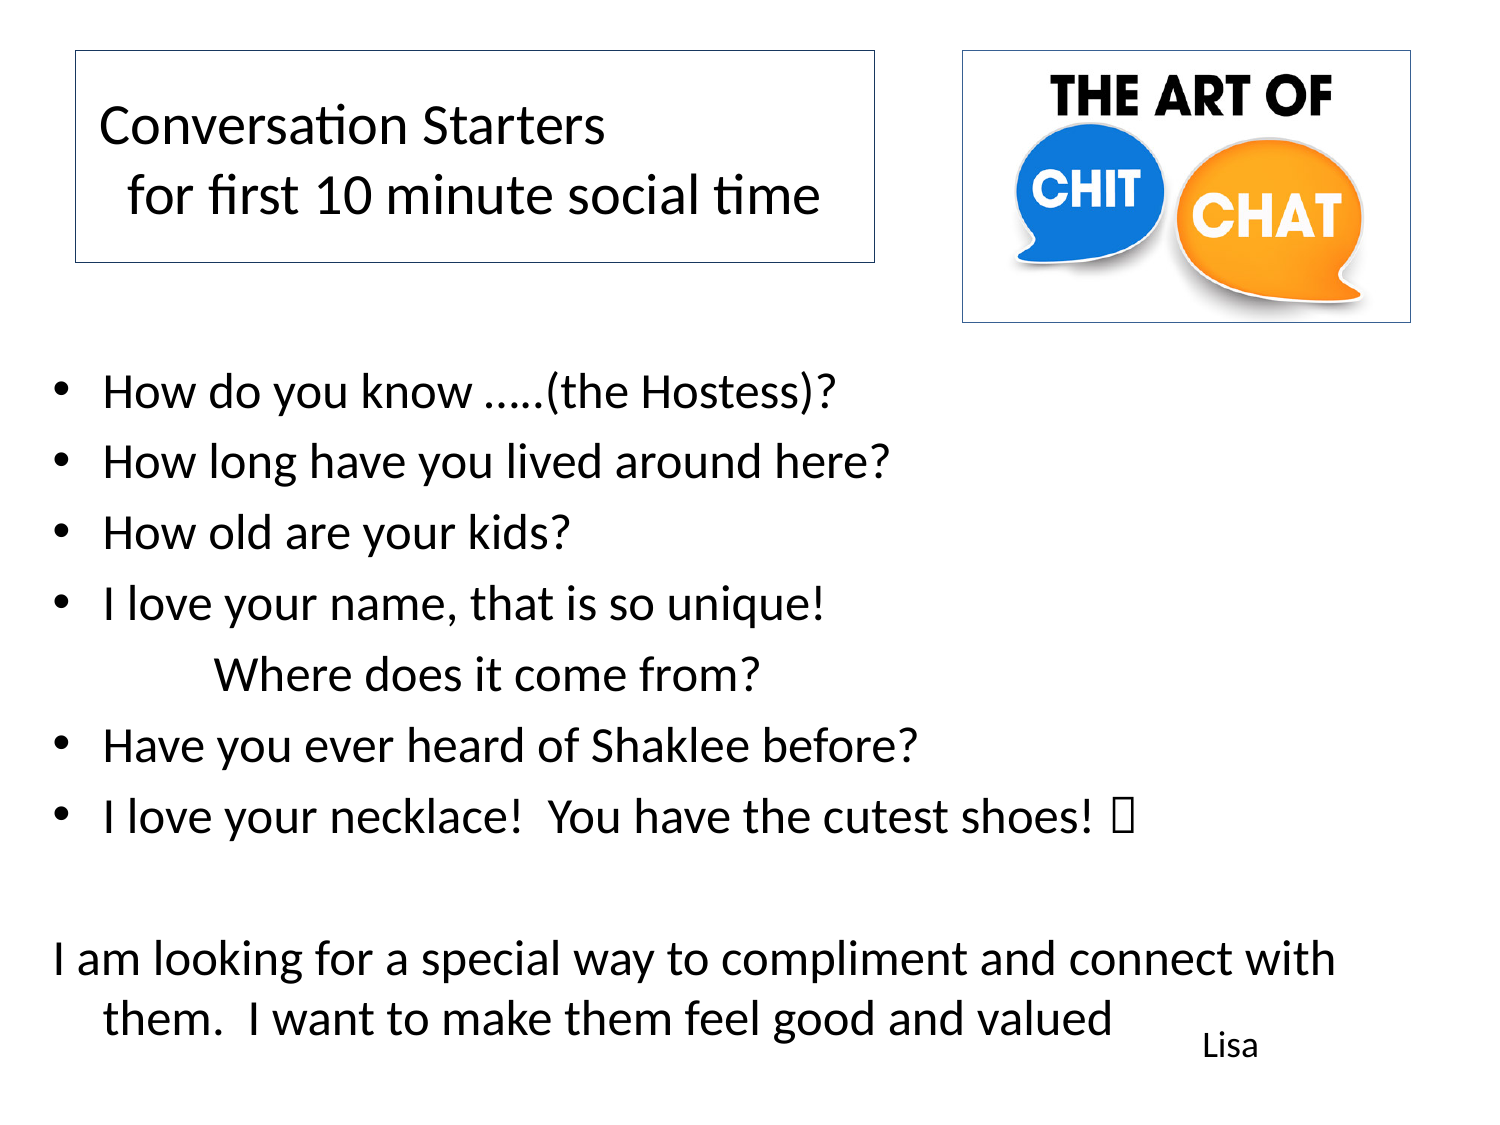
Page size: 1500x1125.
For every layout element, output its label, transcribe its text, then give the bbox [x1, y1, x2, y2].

title Conversation Starters for first 10 minute social time [75, 50, 875, 263]
list How do you know …..(the Hostess)? How long have you lived around here? How old are your kids? I love your name, that is so unique! Where does it come from? Have you ever heard of Shaklee before? I love your necklace! You have the cutest shoes!  I am looking for a special way to compliment and connect with them. I want to make them feel good and valued [37, 350, 1388, 1063]
picture [962, 49, 1412, 324]
text_box Lisa [1187, 1012, 1443, 1073]
